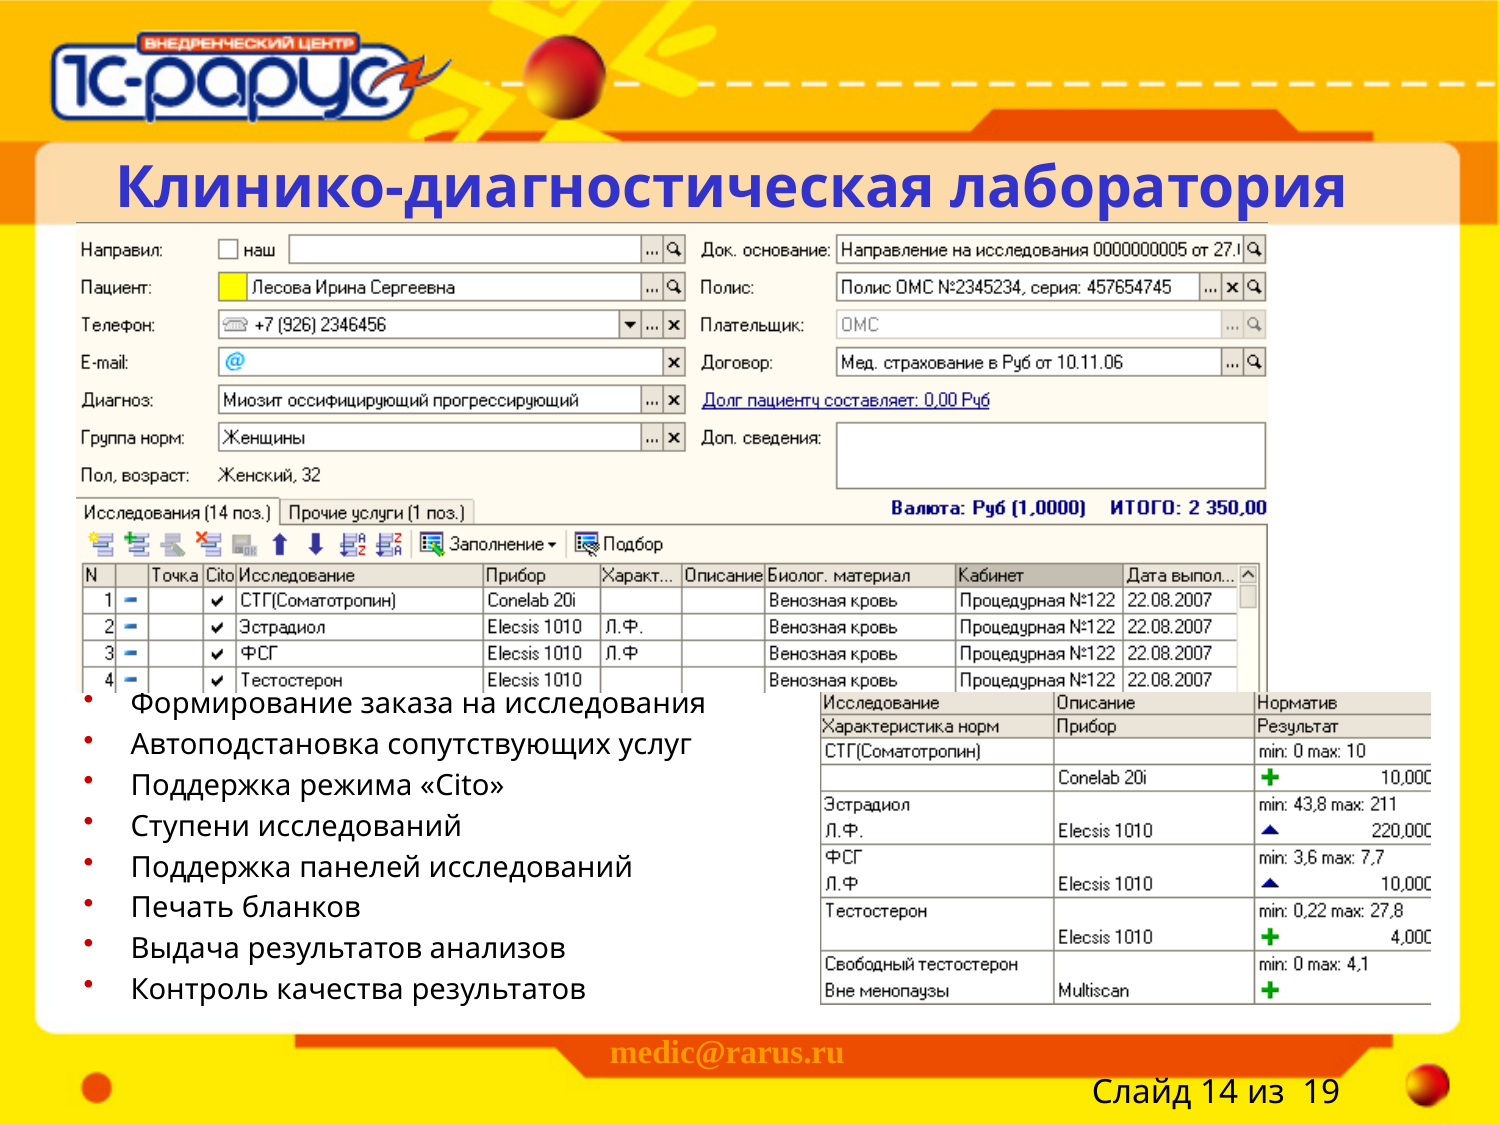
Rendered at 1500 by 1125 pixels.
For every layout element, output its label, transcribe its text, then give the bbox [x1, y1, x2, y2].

text_box Формирование заказа на исследования Автоподстановка сопутствующих услуг Поддержка режима «Cito» Ступени исследований Поддержка панелей исследований Печать бланков Выдача результатов анализов Контроль качества результатов [0, 669, 774, 1012]
title Клинико-диагностическая лаборатория [100, 136, 1500, 232]
text_box medic@rarus.ru [490, 1023, 966, 1102]
picture [0, 0, 1500, 1125]
